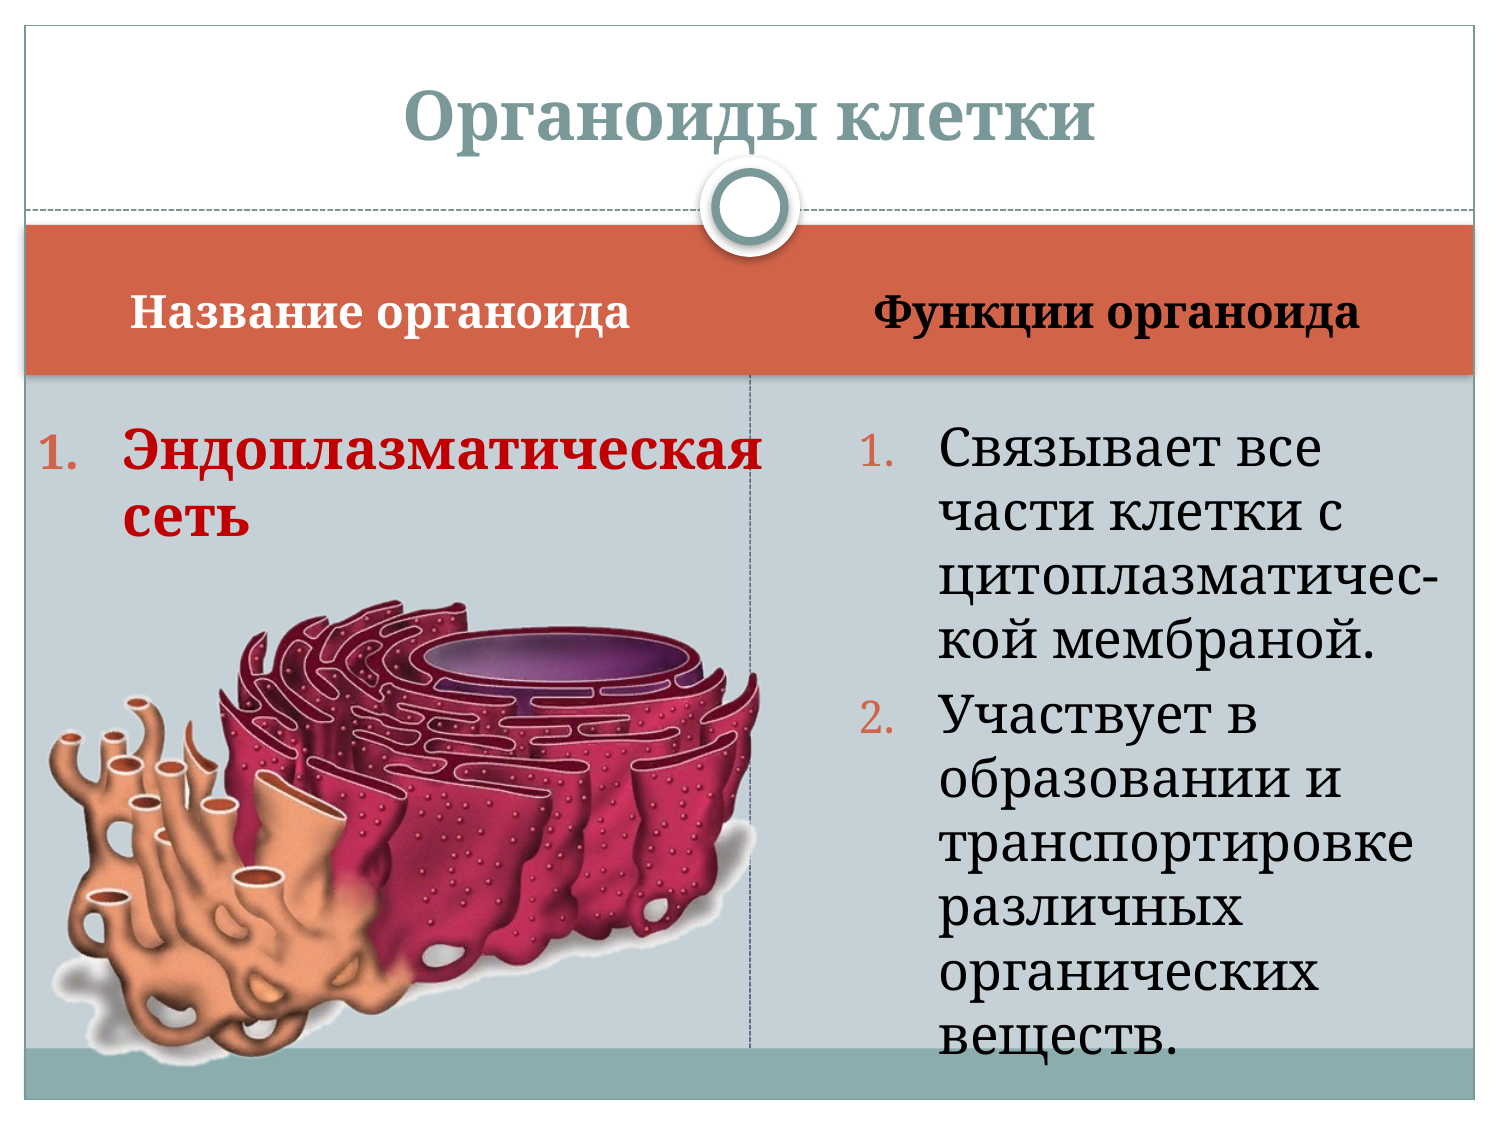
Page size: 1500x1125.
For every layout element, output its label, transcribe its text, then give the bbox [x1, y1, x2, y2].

list Название органоида [48, 249, 714, 371]
picture [46, 597, 762, 1067]
list Связывает все части клетки с цитоплазматичес-кой мембраной. Участвует в образовании и транспортировке различных органических веществ. [843, 405, 1465, 1079]
list Эндоплазматическая сеть [23, 405, 786, 1032]
list Функции органоида [785, 249, 1450, 371]
title Органоиды клетки [49, 37, 1450, 162]
